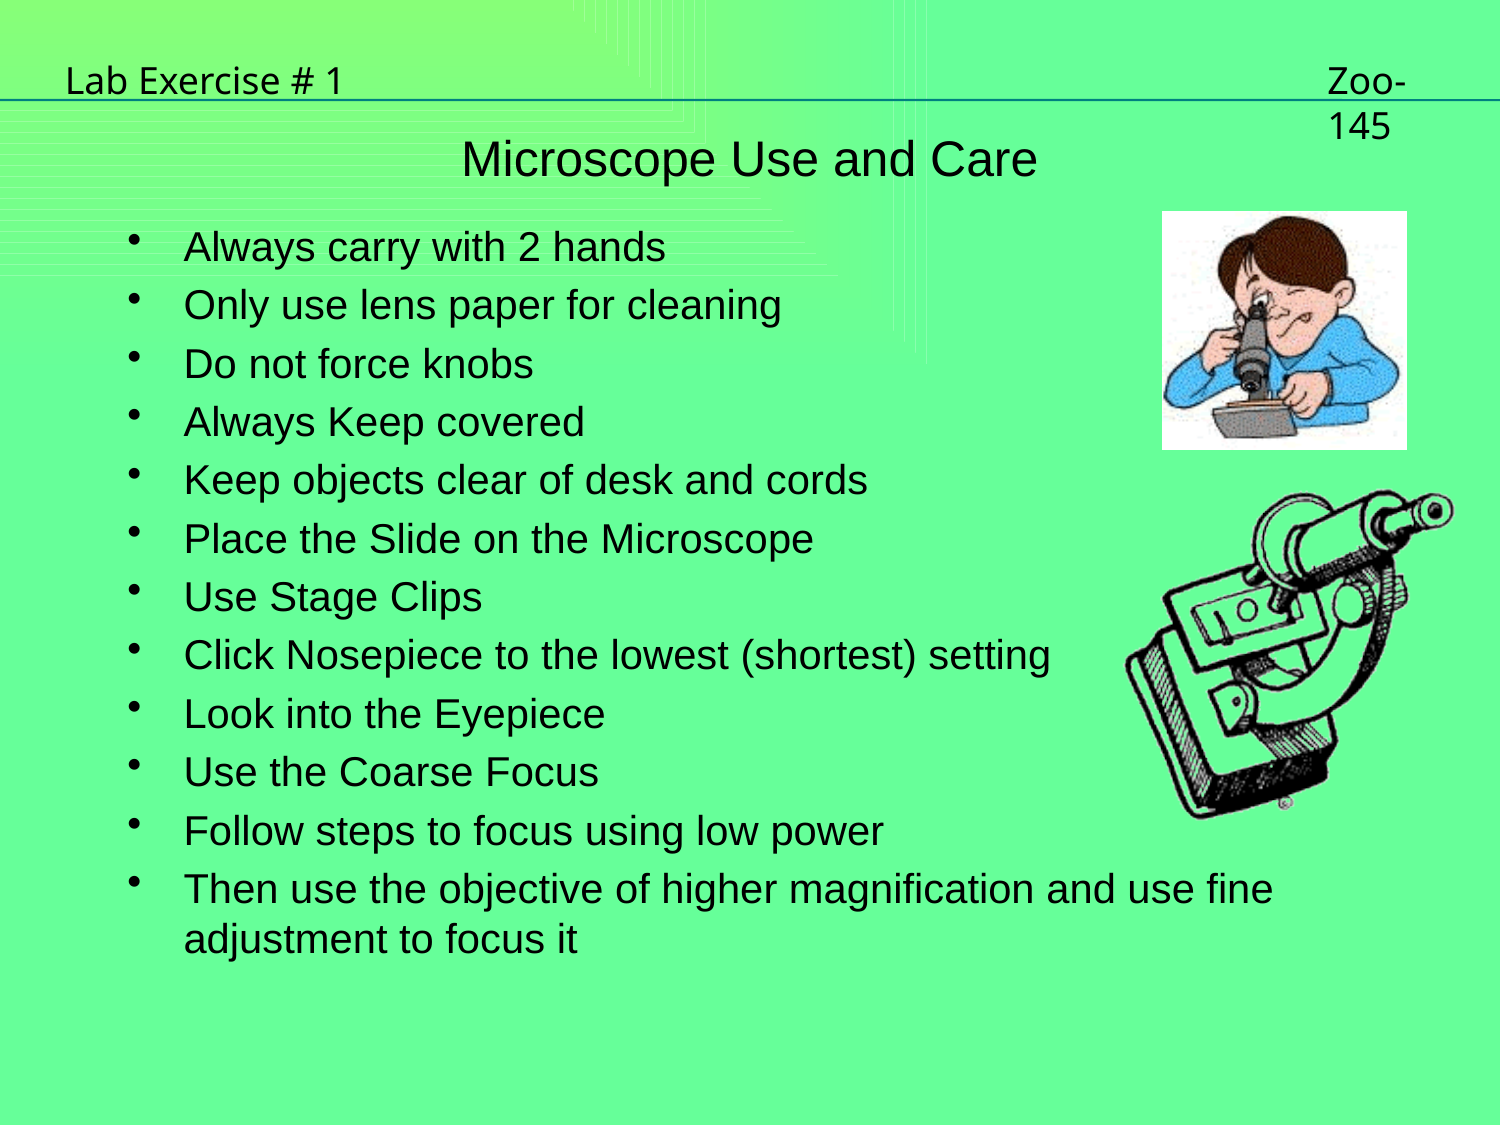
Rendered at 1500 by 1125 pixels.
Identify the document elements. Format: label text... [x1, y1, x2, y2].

text_box Always carry with 2 hands Only use lens paper for cleaning Do not force knobs Always Keep covered Keep objects clear of desk and cords Place the Slide on the Microscope Use Stage Clips Click Nosepiece to the lowest (shortest) setting Look into the Eyepiece Use the Coarse Focus Follow steps to focus using low power Then use the objective of higher magnification and use fine adjustment to focus it [112, 250, 1363, 888]
text_box Lab Exercise # 1 [50, 49, 400, 99]
text_box Zoo- 145 [1312, 49, 1475, 100]
picture [1162, 211, 1407, 451]
text_box Microscope Use and Care [74, 62, 1425, 250]
picture [1112, 462, 1465, 851]
text_box Zoo- 145 [1312, 101, 1475, 155]
text_box Lab Exercise # 1 [50, 100, 400, 110]
